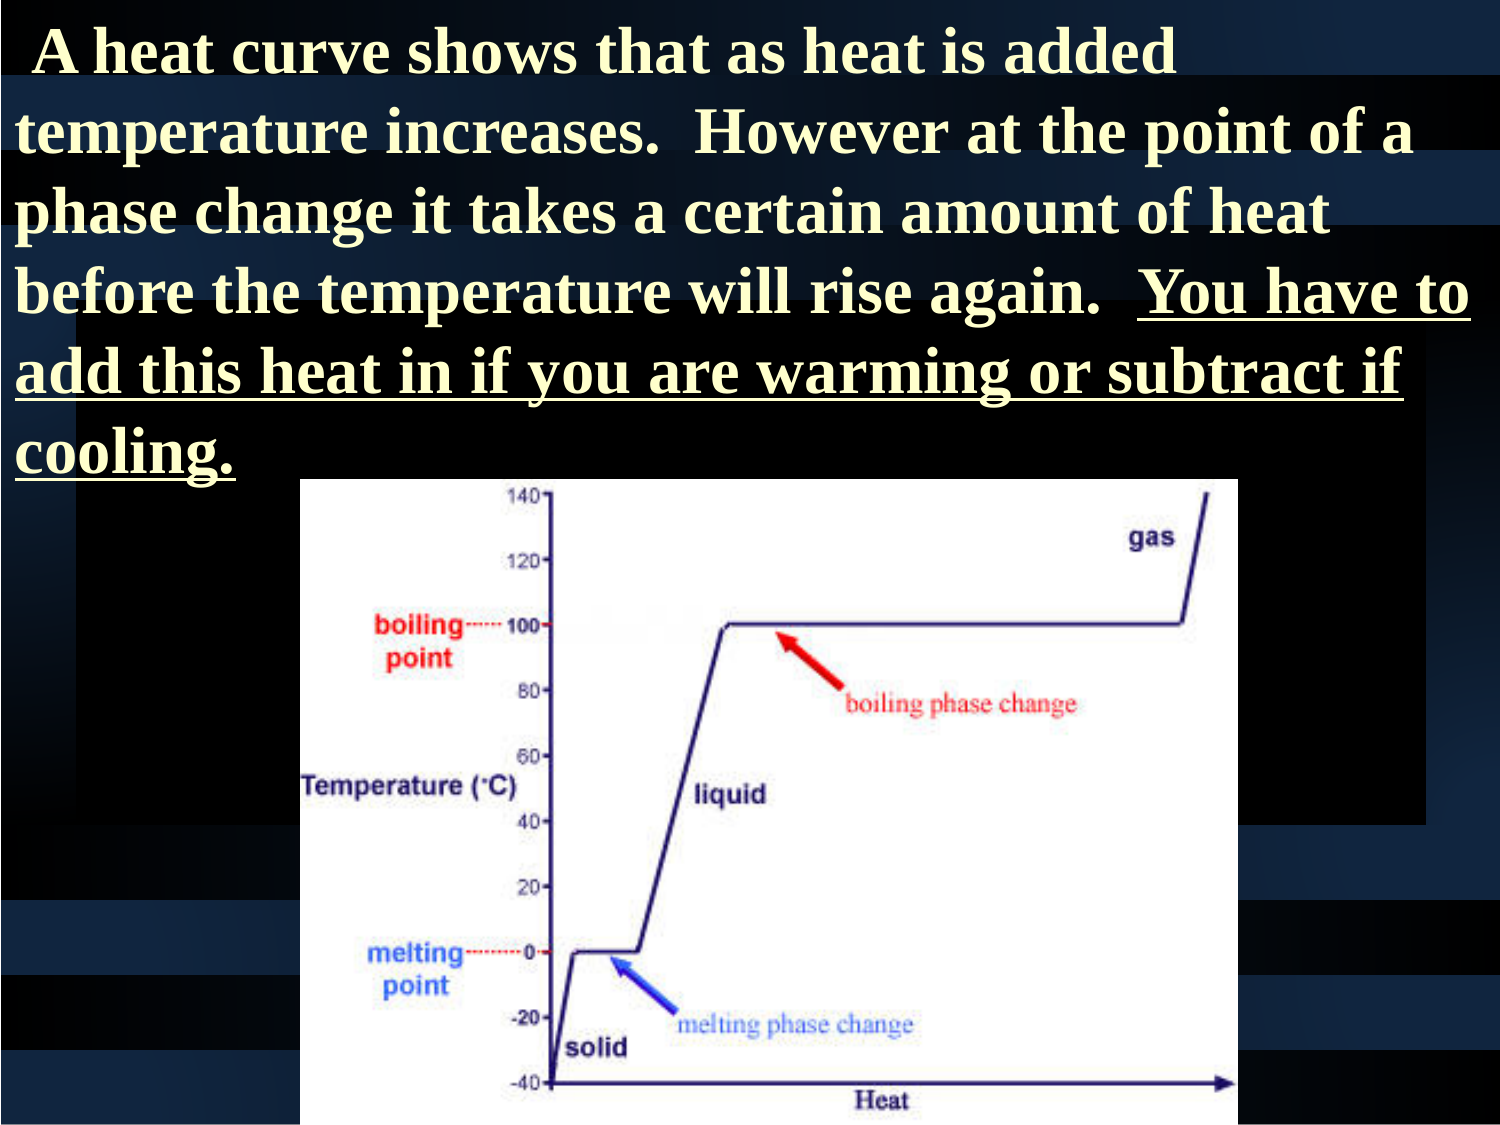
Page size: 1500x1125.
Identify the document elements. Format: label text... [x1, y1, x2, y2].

picture [0, 479, 1500, 1125]
text_box A heat curve shows that as heat is added temperature increases. However at the point of a phase change it takes a certain amount of heat before the temperature will rise again. You have to add this heat in if you are warming or subtract if cooling. [0, 0, 1500, 495]
